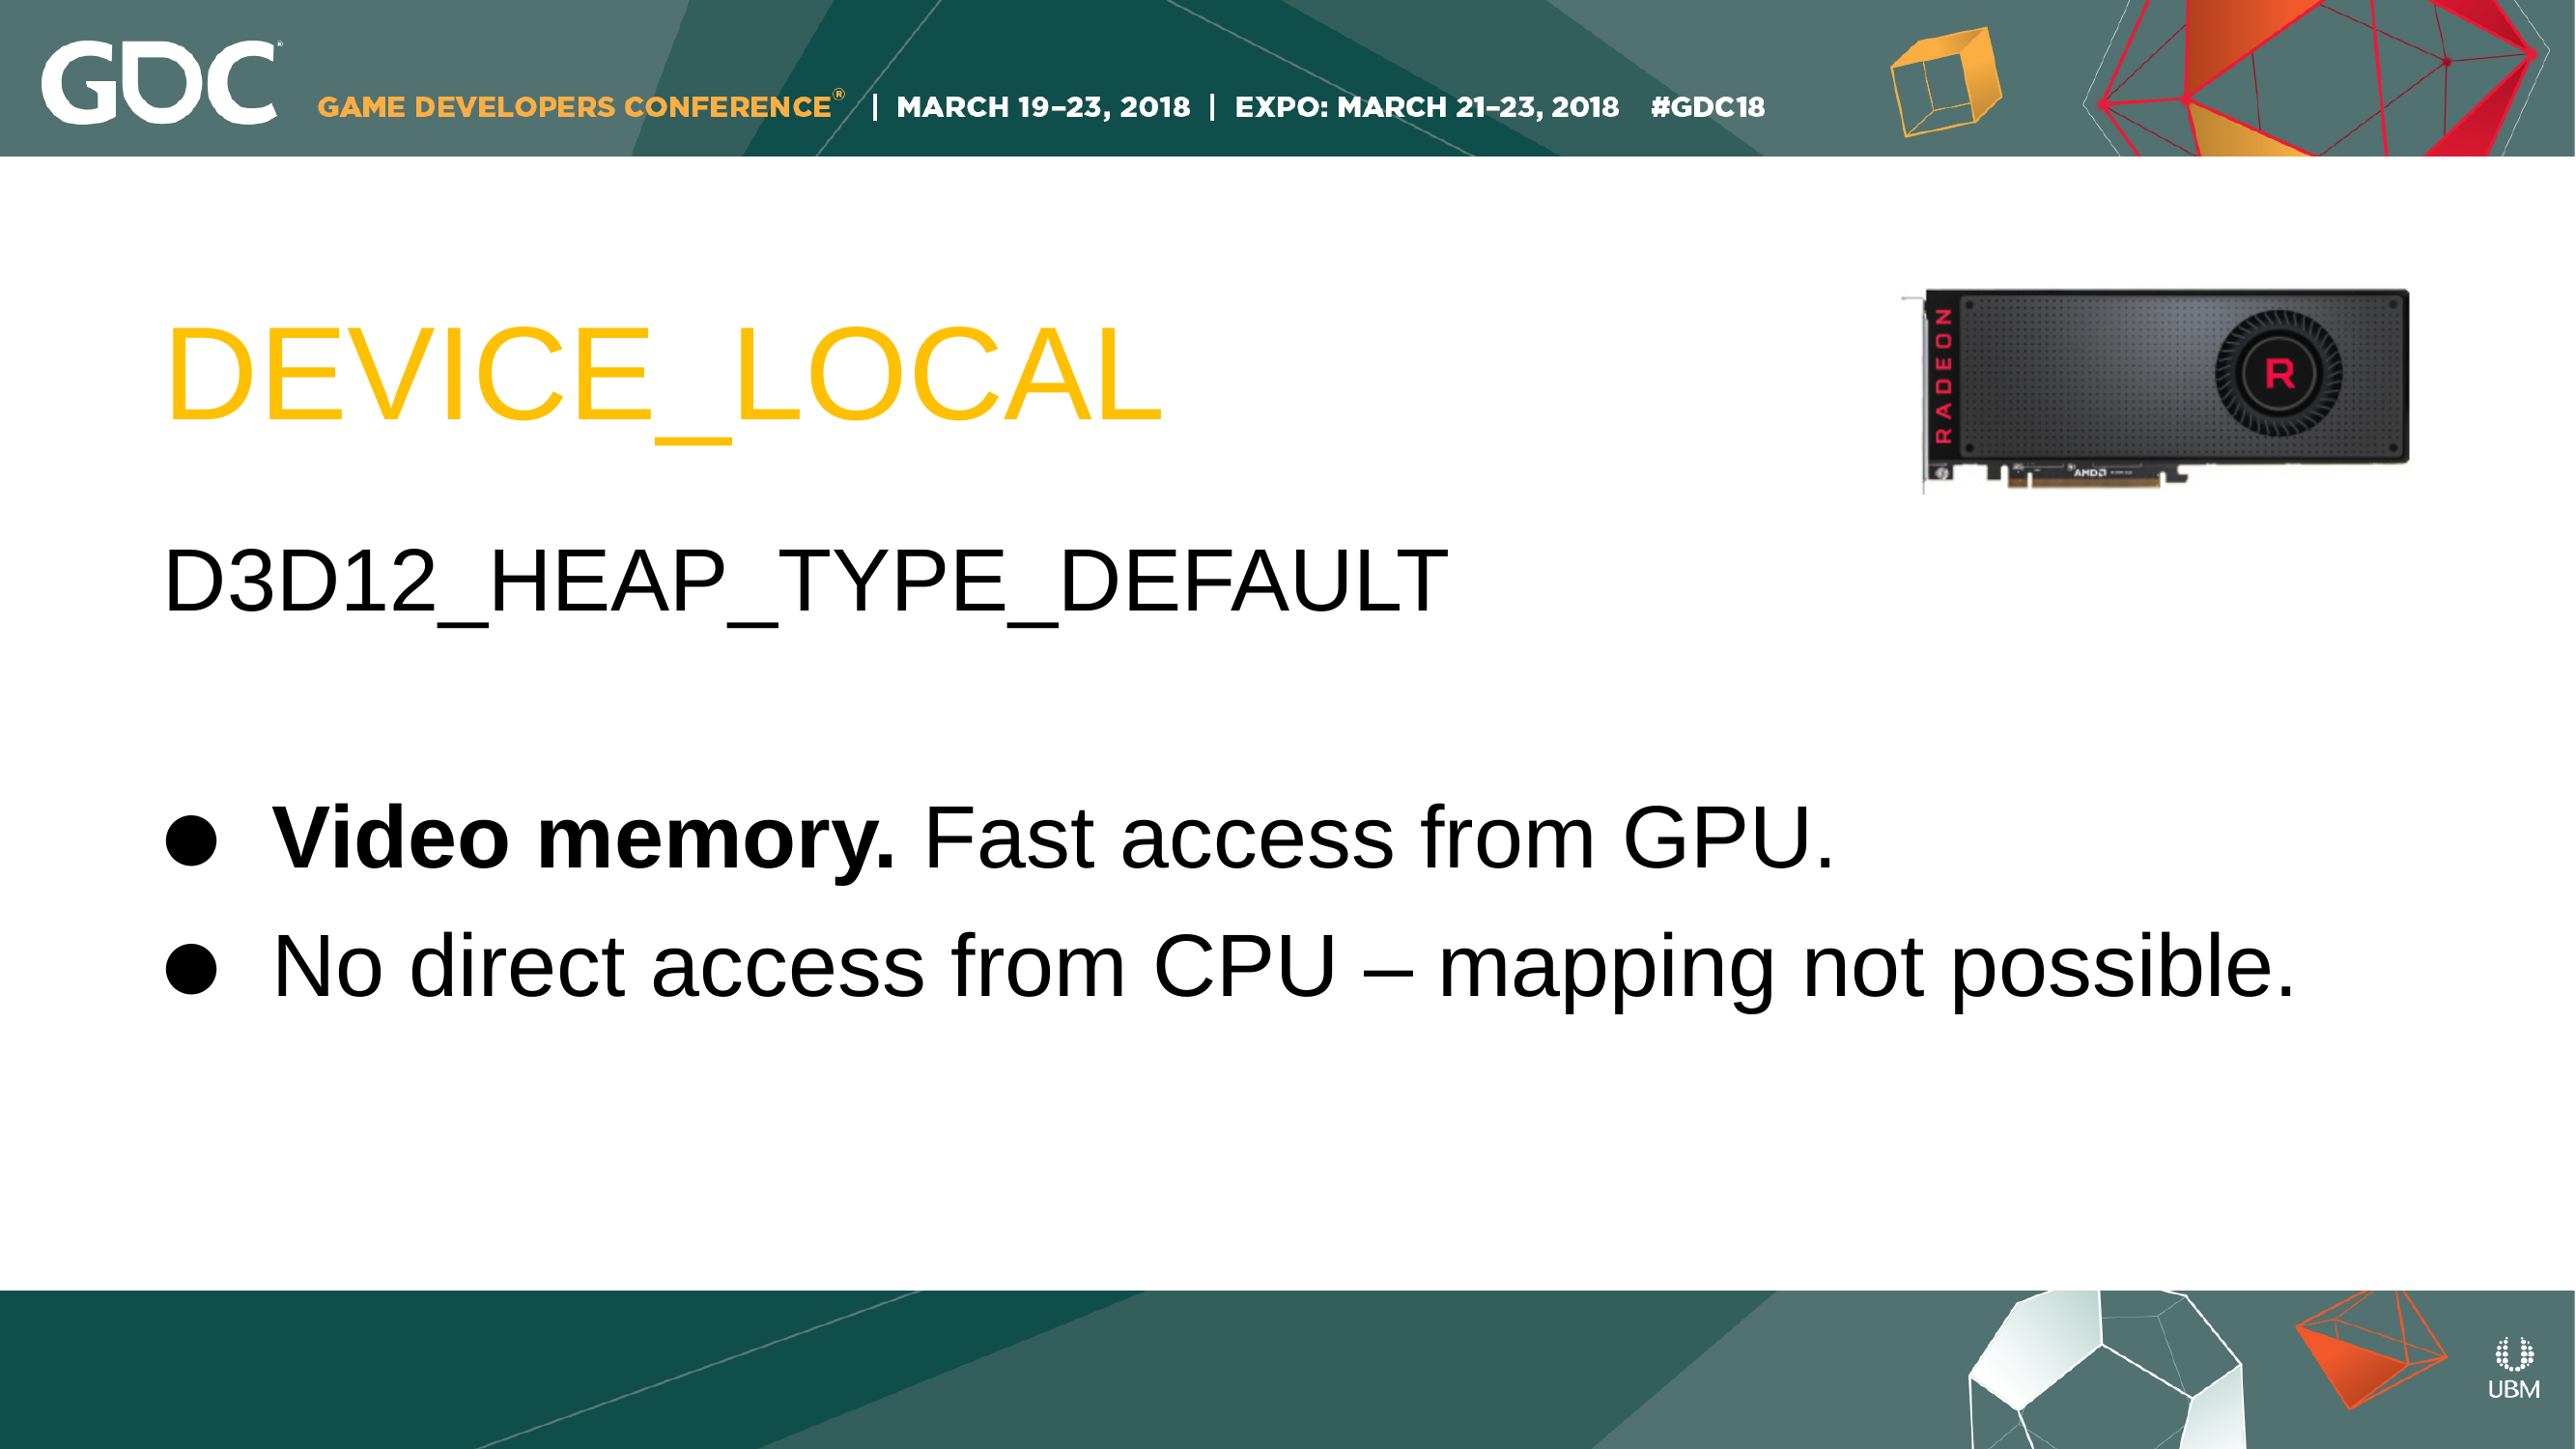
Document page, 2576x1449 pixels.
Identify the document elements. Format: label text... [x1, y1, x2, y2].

list D3D12_HEAP_TYPE_DEFAULT Video memory. Fast access from GPU. No direct access from CPU – mapping not possible. [150, 509, 2426, 1284]
picture [0, 0, 2575, 1449]
title DEVICE_LOCAL [150, 272, 2426, 495]
